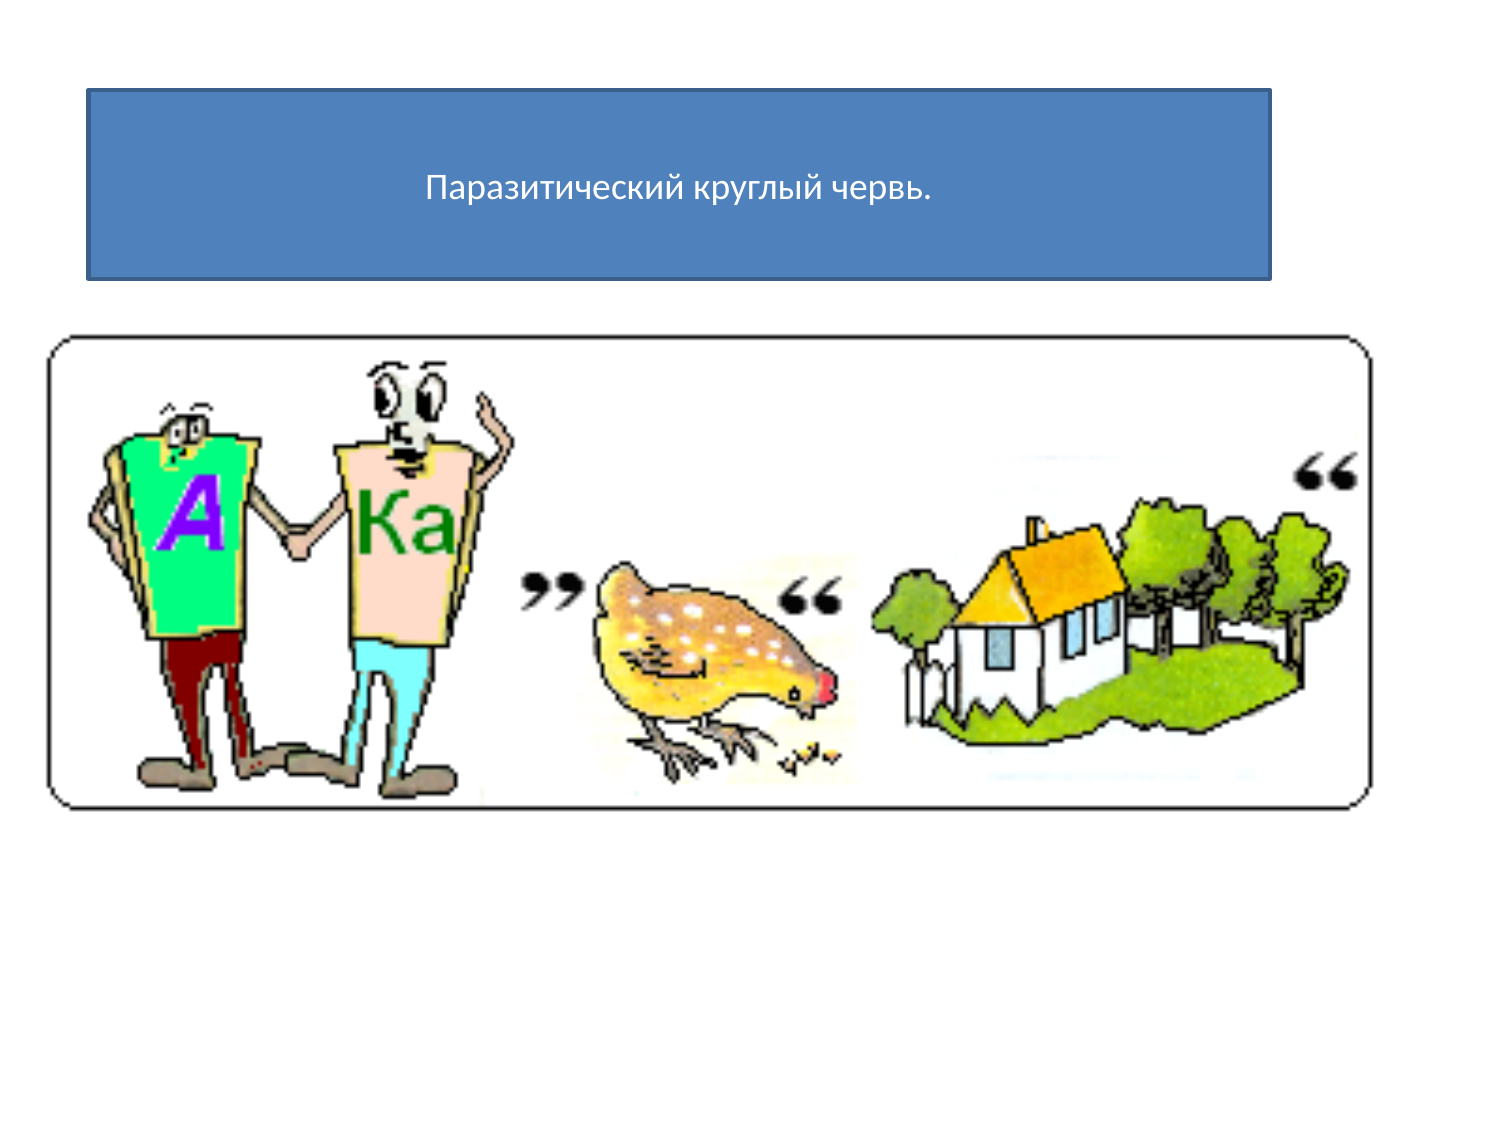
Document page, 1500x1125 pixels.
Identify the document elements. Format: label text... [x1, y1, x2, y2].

picture [41, 314, 1385, 823]
text_box Паразитический круглый червь. [86, 88, 1272, 281]
